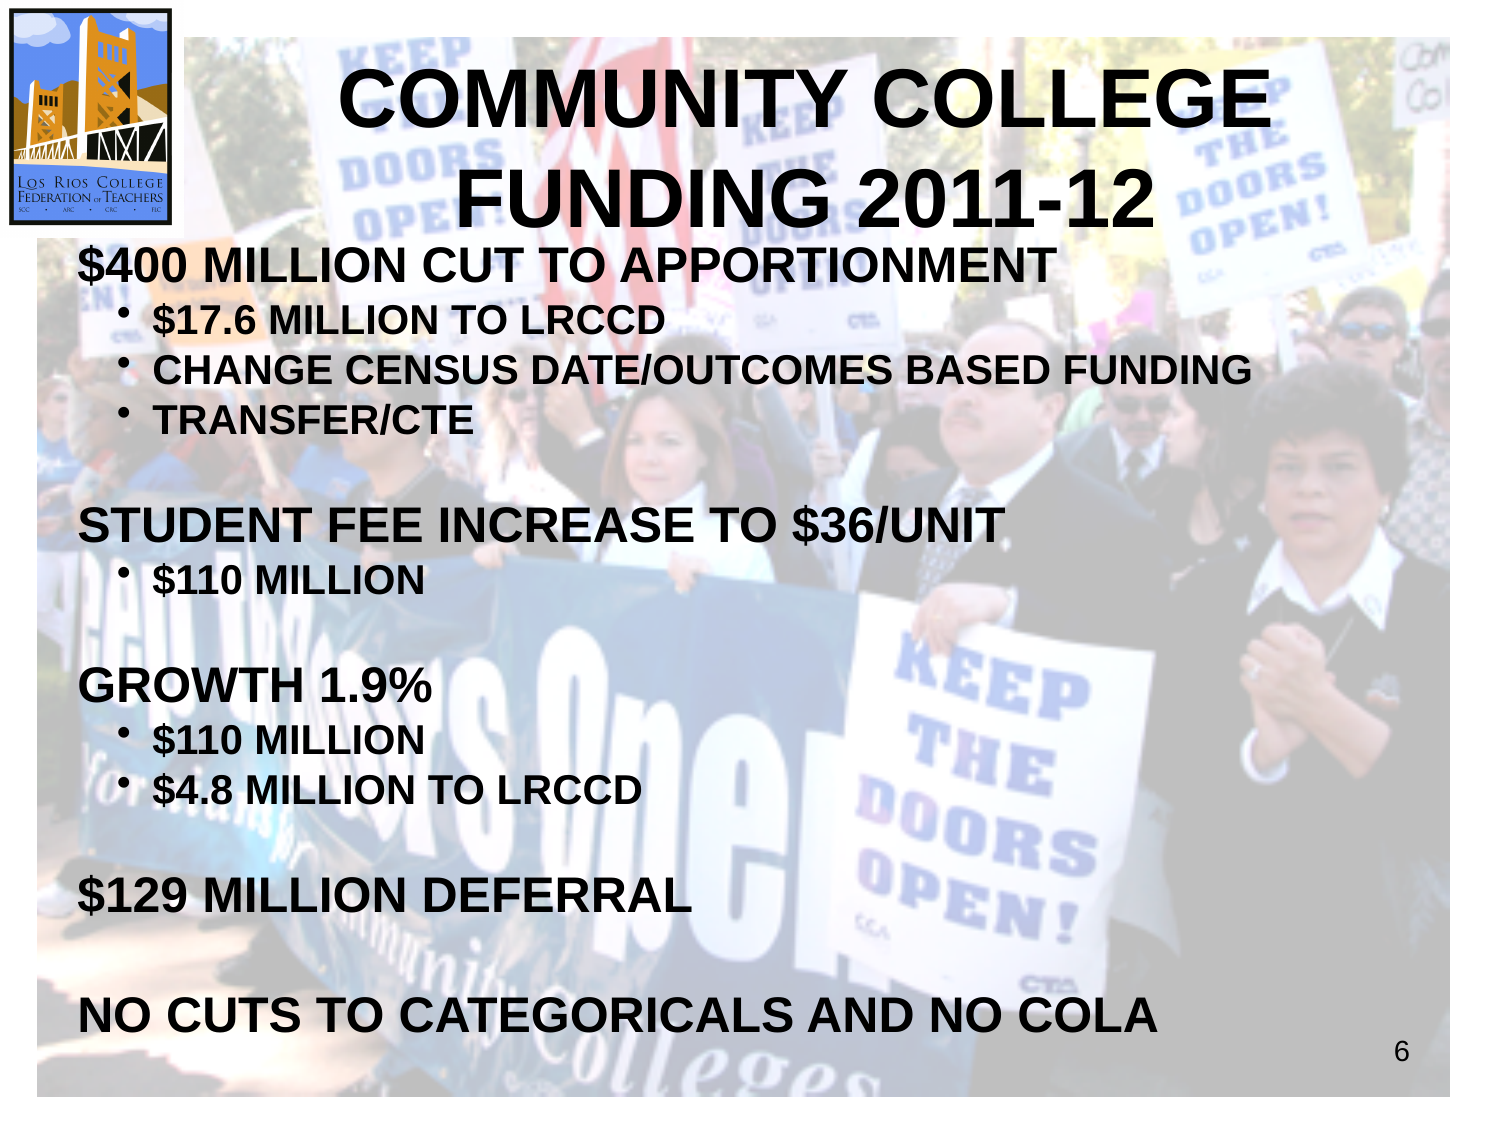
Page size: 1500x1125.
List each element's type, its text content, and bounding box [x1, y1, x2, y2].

slide_number 6 [1074, 1050, 1426, 1103]
picture [0, 0, 184, 238]
title COMMUNITY COLLEGE FUNDING 2011-12 [187, 49, 1426, 224]
text_box $400 MILLION CUT TO APPORTIONMENT $17.6 MILLION TO LRCCD CHANGE CENSUS DATE/OUTCOMES BASED FUNDING TRANSFER/CTE STUDENT FEE INCREASE TO $36/UNIT $110 MILLION GROWTH 1.9% $110 MILLION $4.8 MILLION TO LRCCD $129 MILLION DEFERRAL NO CUTS TO CATEGORICALS AND NO COLA [62, 224, 1438, 1050]
